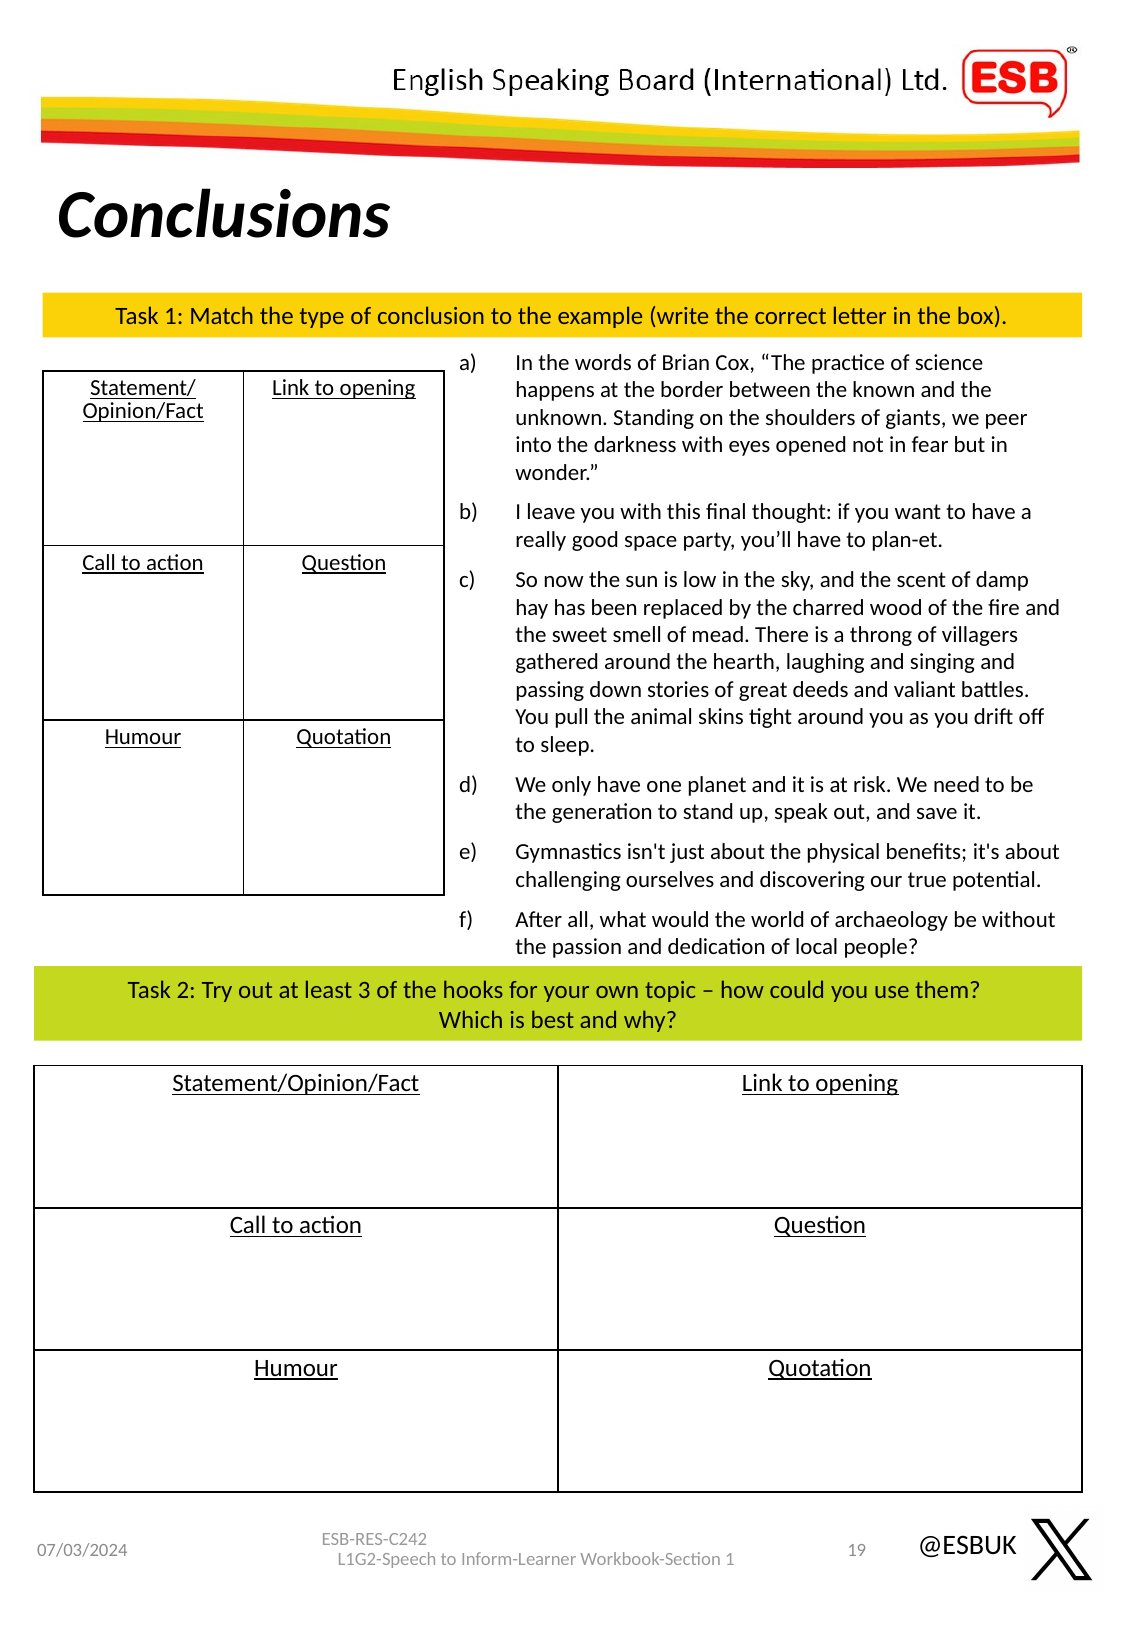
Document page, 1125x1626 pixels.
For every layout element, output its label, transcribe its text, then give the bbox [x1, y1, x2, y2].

table_cell Question [559, 1209, 1081, 1349]
table_cell Question [244, 546, 443, 719]
text_box In the words of Brian Cox, “The practice of science happens at the border between the known and the unknown. Standing on the shoulders of giants, we peer into the darkness with eyes opened not in fear but in wonder.” I leave you with this final thought: if you want to have a really good space party, you’ll have to plan-et. So now the sun is low in the sky, and the scent of damp hay has been replaced by the charred wood of the fire and the sweet smell of mead. There is a throng of villagers gathered around the hearth, laughing and singing and passing down stories of great deeds and valiant battles. You pull the animal skins tight around you as you drift off to sleep. We only have one planet and it is at risk. We need to be the generation to stand up, speak out, and save it. Gymnastics isn't just about the physical benefits; it's about challenging ourselves and discovering our true potential. After all, what would the world of archaeology be without the passion and dedication of local people? [444, 339, 1083, 966]
table_cell Quotation [244, 721, 443, 894]
text_box Task 1: Match the type of conclusion to the example (write the correct letter in the box). [42, 292, 1083, 338]
title Conclusions [42, 138, 1014, 292]
table_header Statement/ Opinion/Fact [44, 372, 243, 545]
table_cell Call to action [44, 546, 243, 719]
text_box Task 2: Try out at least 3 of the hooks for your own topic – how could you use them? Which is best and why? [34, 966, 1083, 1041]
table_header Link to opening [244, 372, 443, 545]
table_cell Humour [35, 1351, 557, 1491]
table_cell Call to action [35, 1209, 557, 1349]
slide_number 19 [697, 1506, 882, 1593]
footer ESB-RES-C242 L1G2-Speech to Inform-Learner Workbook-Section 1 [296, 1506, 697, 1593]
table_cell Humour [44, 721, 243, 894]
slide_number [22, 1506, 276, 1593]
table_cell Quotation [559, 1351, 1081, 1491]
picture [0, 1, 1125, 234]
table_header Statement/Opinion/Fact [35, 1066, 557, 1207]
table_header Link to opening [559, 1066, 1081, 1207]
picture [1022, 1506, 1103, 1593]
